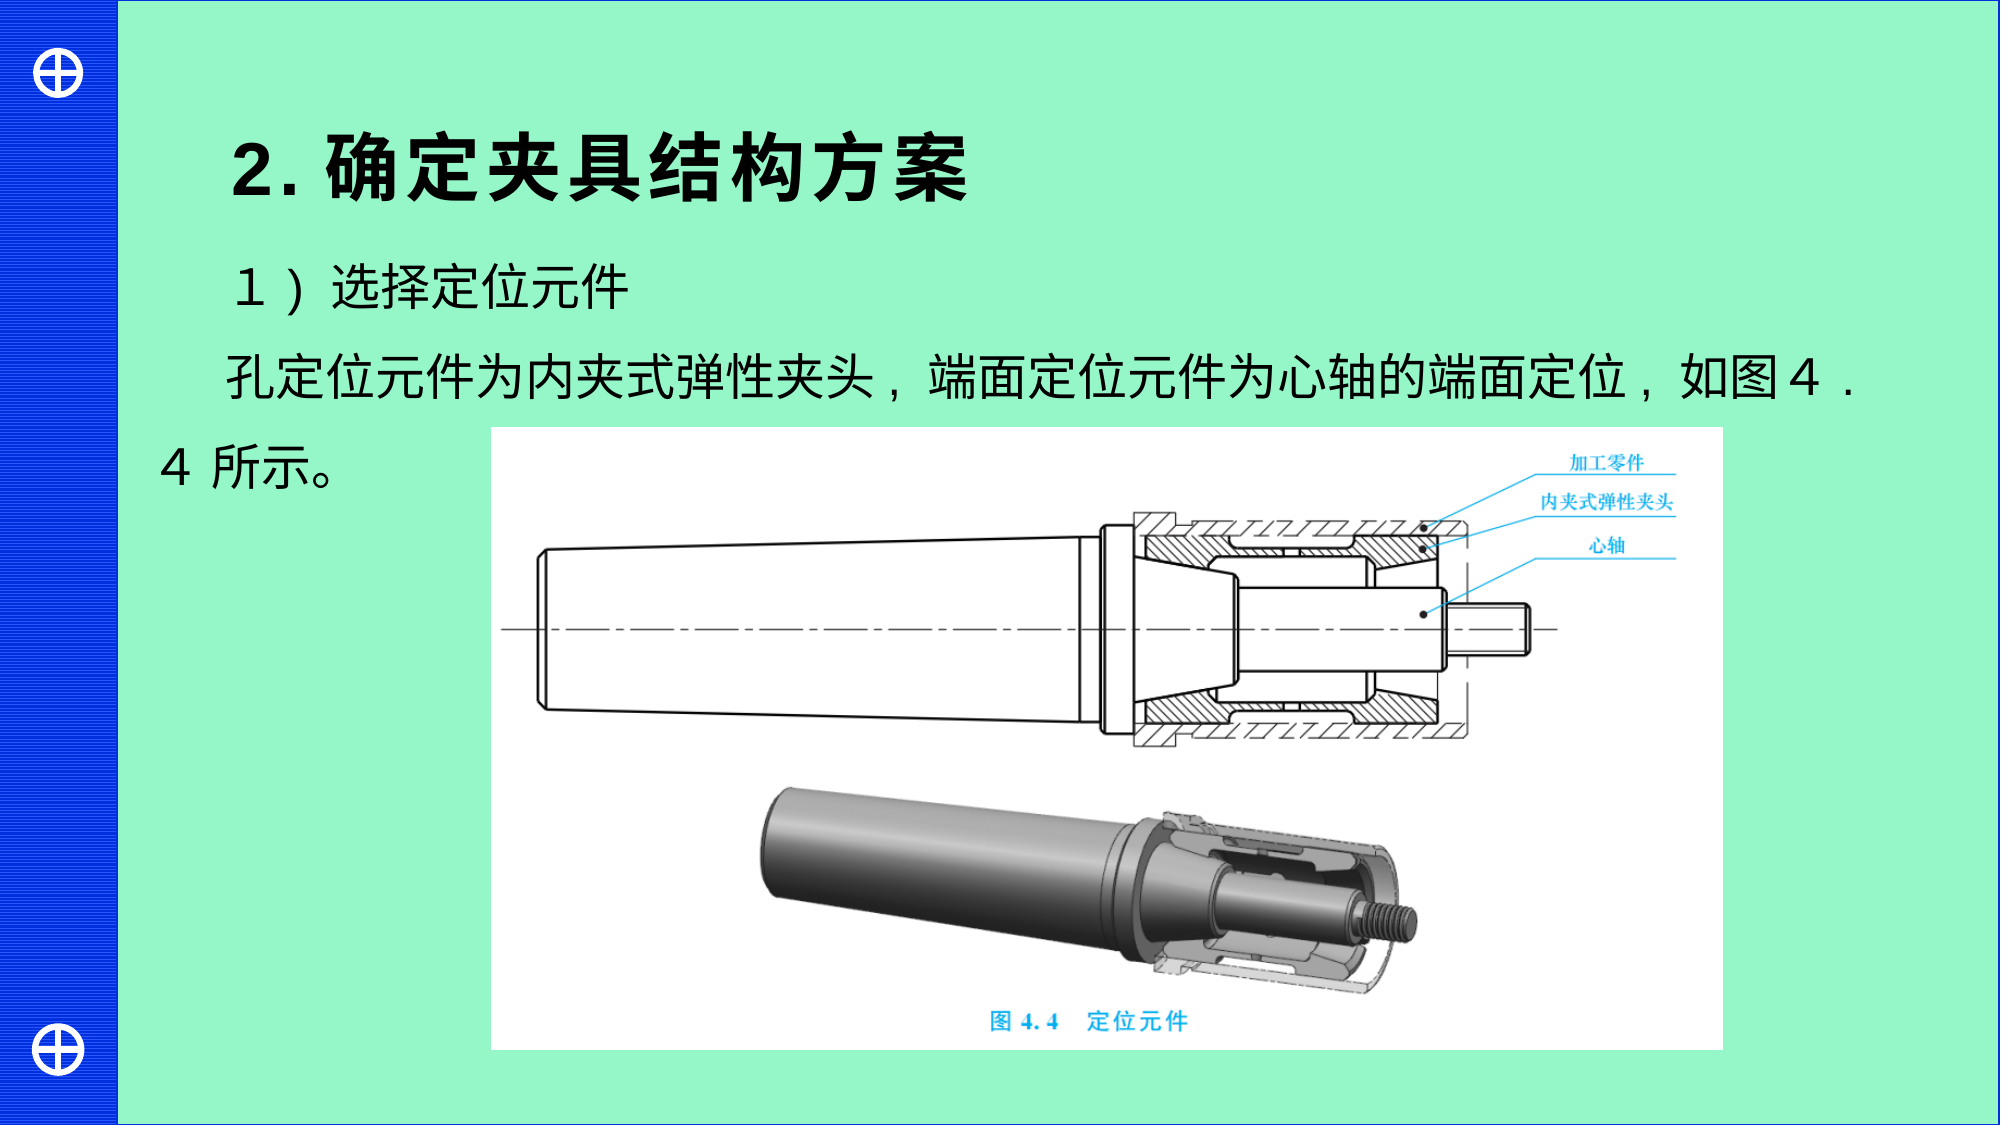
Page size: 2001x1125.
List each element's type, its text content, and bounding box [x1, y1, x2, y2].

text_box 2.确定夹具结构方案 [135, 96, 1423, 217]
picture [491, 427, 1724, 1050]
text_box １) 选择定位元件 孔定位元件为内夹式弹性夹头, 端面定位元件为心轴的端面定位, 如图４.４ 所示。 [135, 217, 1858, 503]
